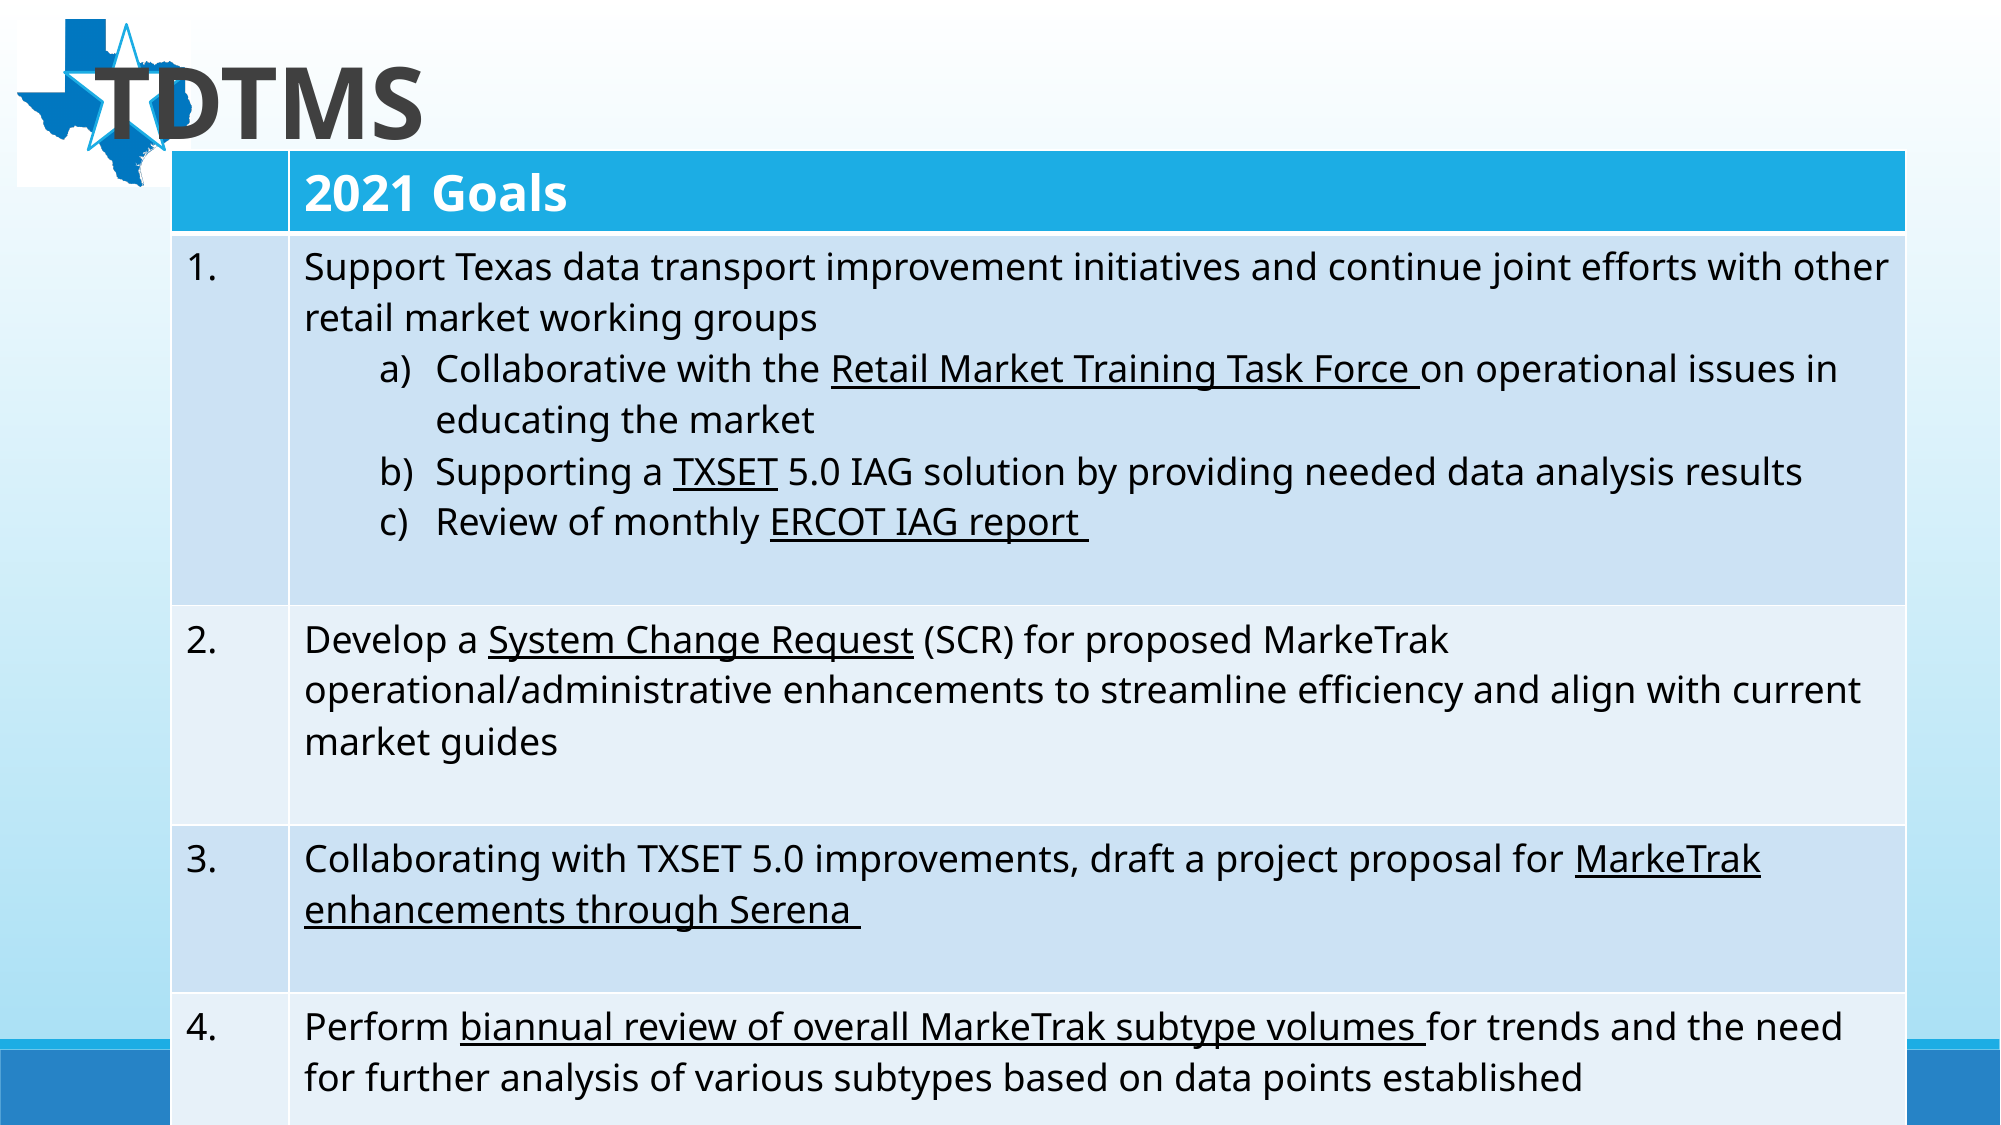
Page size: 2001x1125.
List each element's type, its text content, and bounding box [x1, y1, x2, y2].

table_cell 4. [172, 994, 288, 1125]
picture [16, 19, 192, 188]
table_cell 2. [172, 606, 288, 824]
table_cell 3. [172, 826, 288, 992]
table_header 2021 Goals [290, 151, 1905, 231]
title TDTMS [199, 24, 1802, 149]
table_cell Perform biannual review of overall MarkeTrak subtype volumes for trends and the need for further analysis of various subtypes based on data points established [290, 994, 1905, 1125]
table_cell Collaborating with TXSET 5.0 improvements, draft a project proposal for MarkeTrak enhancements through Serena [290, 826, 1905, 992]
table_cell Support Texas data transport improvement initiatives and continue joint efforts with other retail market working groups Collaborative with the Retail Market Training Task Force on operational issues in educating the market Supporting a TXSET 5.0 IAG solution by providing needed data analysis results Review of monthly ERCOT IAG report [290, 236, 1905, 605]
table_cell 1. [172, 236, 288, 605]
table_cell Develop a System Change Request (SCR) for proposed MarkeTrak operational/administrative enhancements to streamline efficiency and align with current market guides [290, 606, 1905, 824]
table_header [172, 151, 288, 231]
